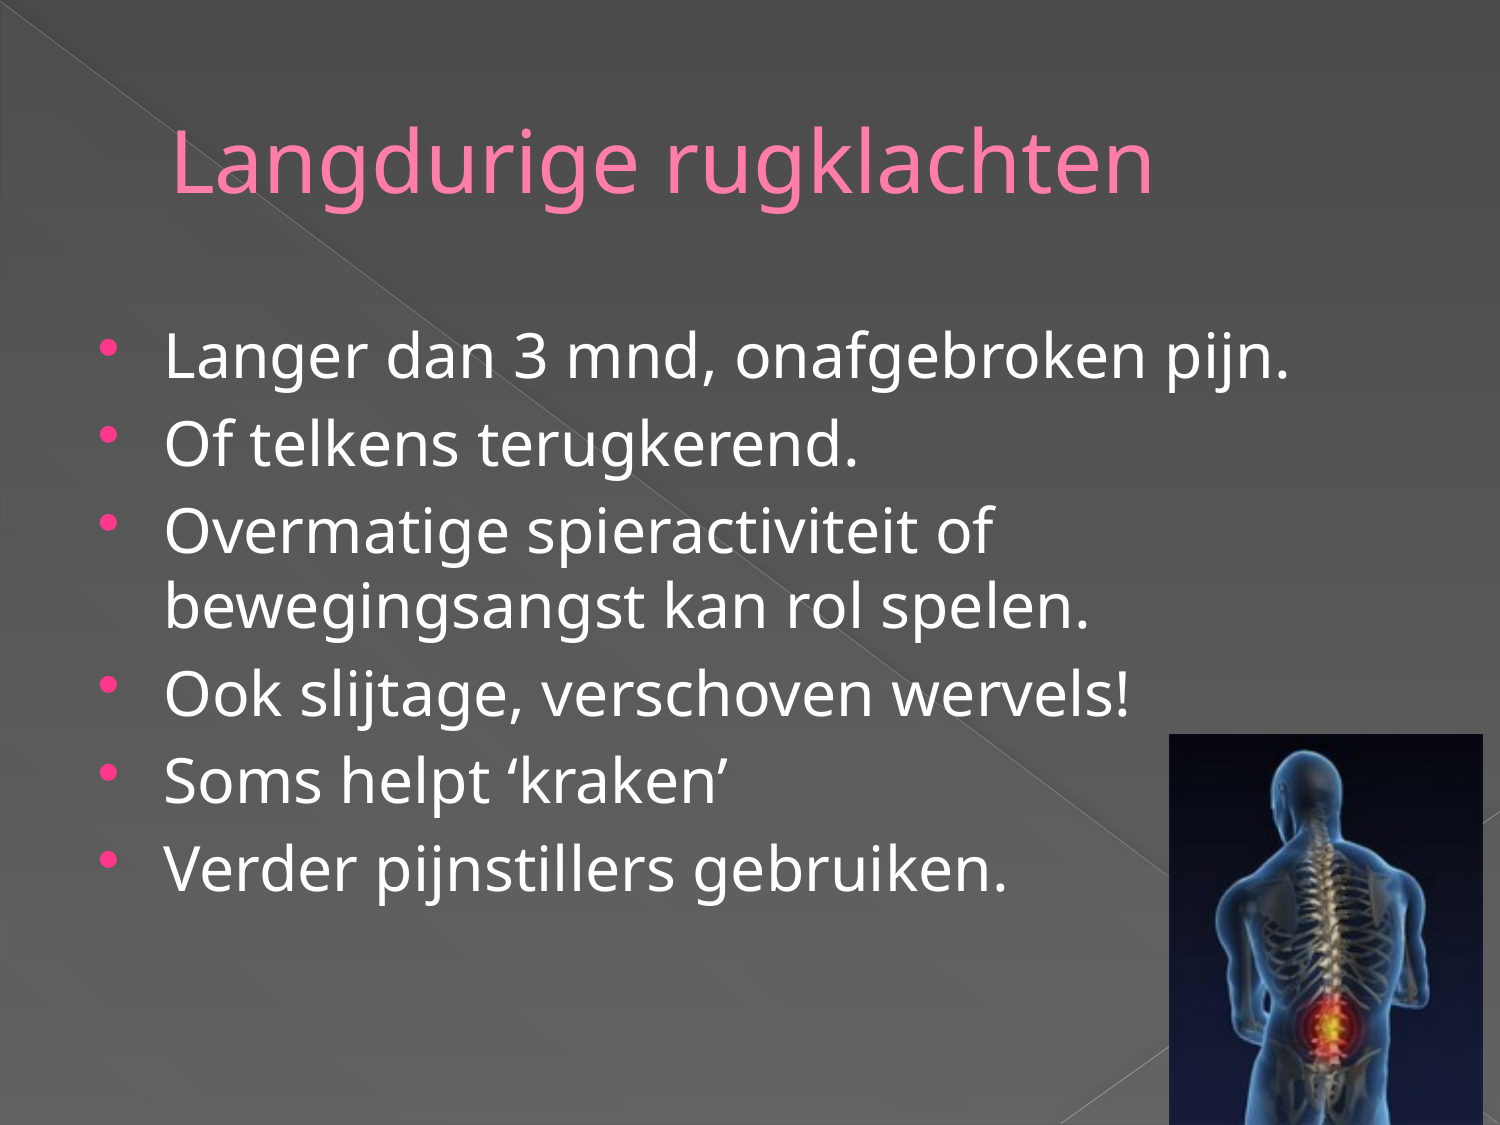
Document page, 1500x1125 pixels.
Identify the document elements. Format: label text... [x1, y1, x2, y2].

title Langdurige rugklachten [75, 43, 1425, 274]
list Langer dan 3 mnd, onafgebroken pijn. Of telkens terugkerend. Overmatige spieractiviteit of bewegingsangst kan rol spelen. Ook slijtage, verschoven wervels! Soms helpt ‘kraken’ Verder pijnstillers gebruiken. [75, 308, 1425, 1059]
picture [1169, 733, 1483, 1125]
